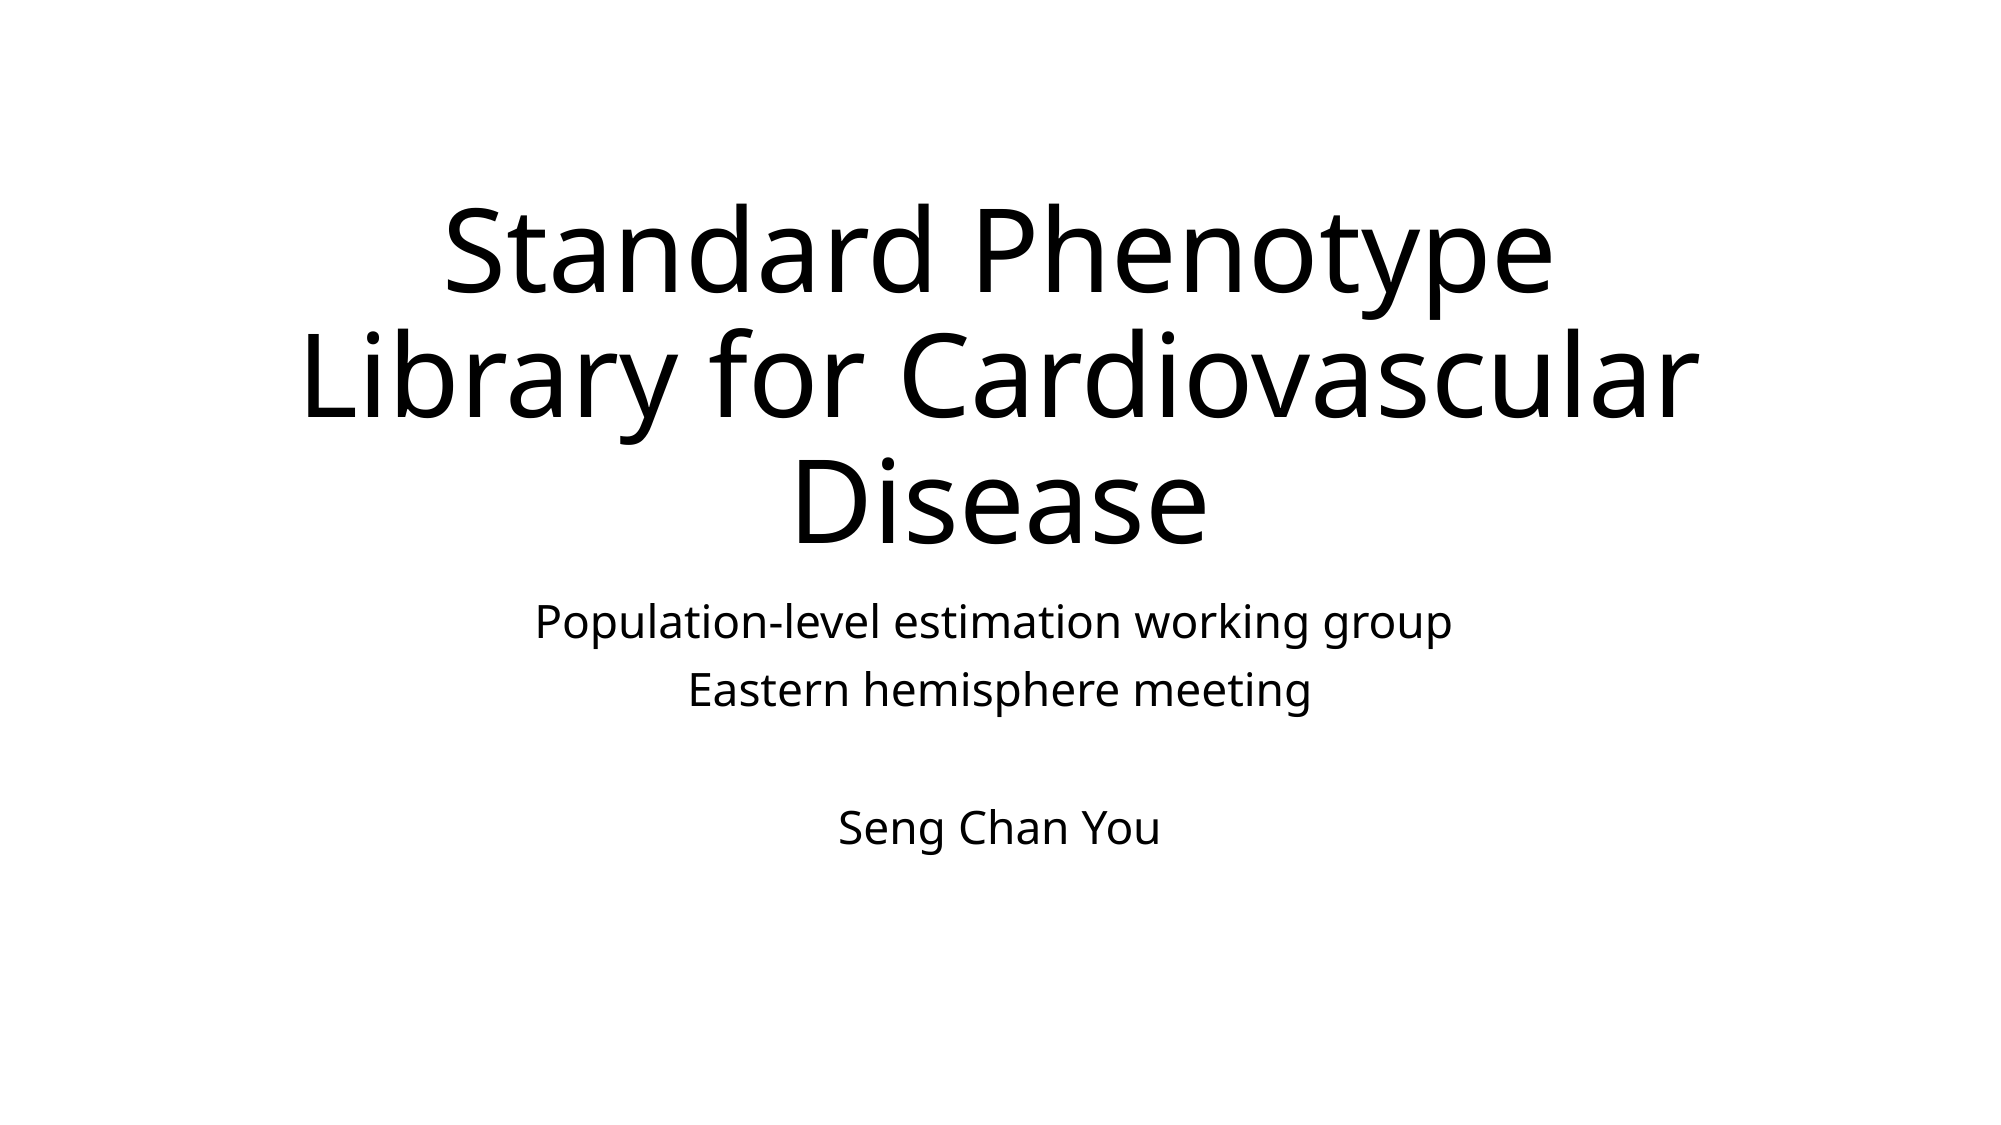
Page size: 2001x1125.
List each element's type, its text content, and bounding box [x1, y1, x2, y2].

title Standard Phenotype Library for Cardiovascular Disease [249, 184, 1750, 576]
subtitle Population-level estimation working group Eastern hemisphere meeting Seng Chan You [249, 590, 1750, 863]
